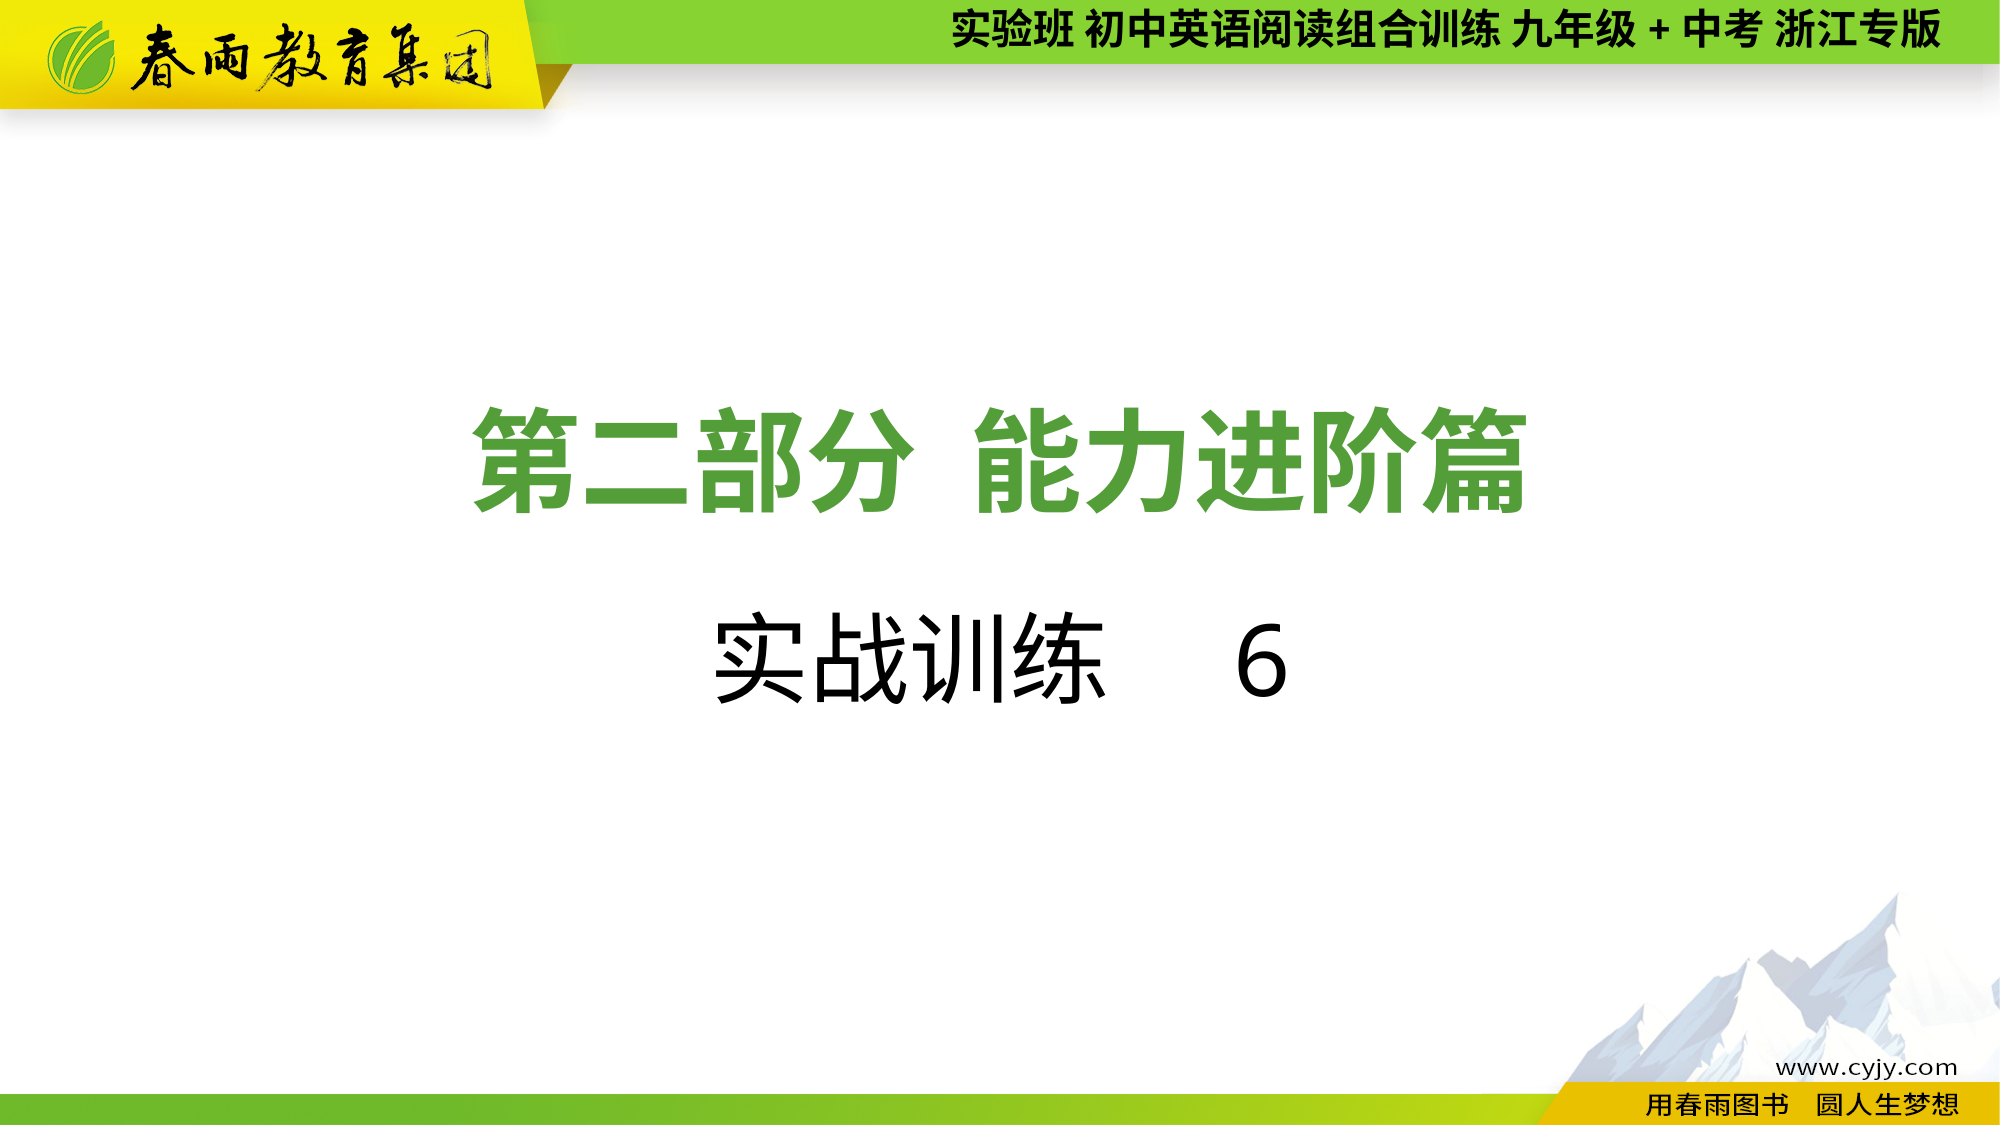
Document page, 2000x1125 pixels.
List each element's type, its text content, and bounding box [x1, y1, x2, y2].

text_box 第二部分 能力进阶篇 [54, 316, 1946, 528]
text_box 实战训练 6 [54, 528, 1946, 724]
picture [0, 0, 2000, 1125]
